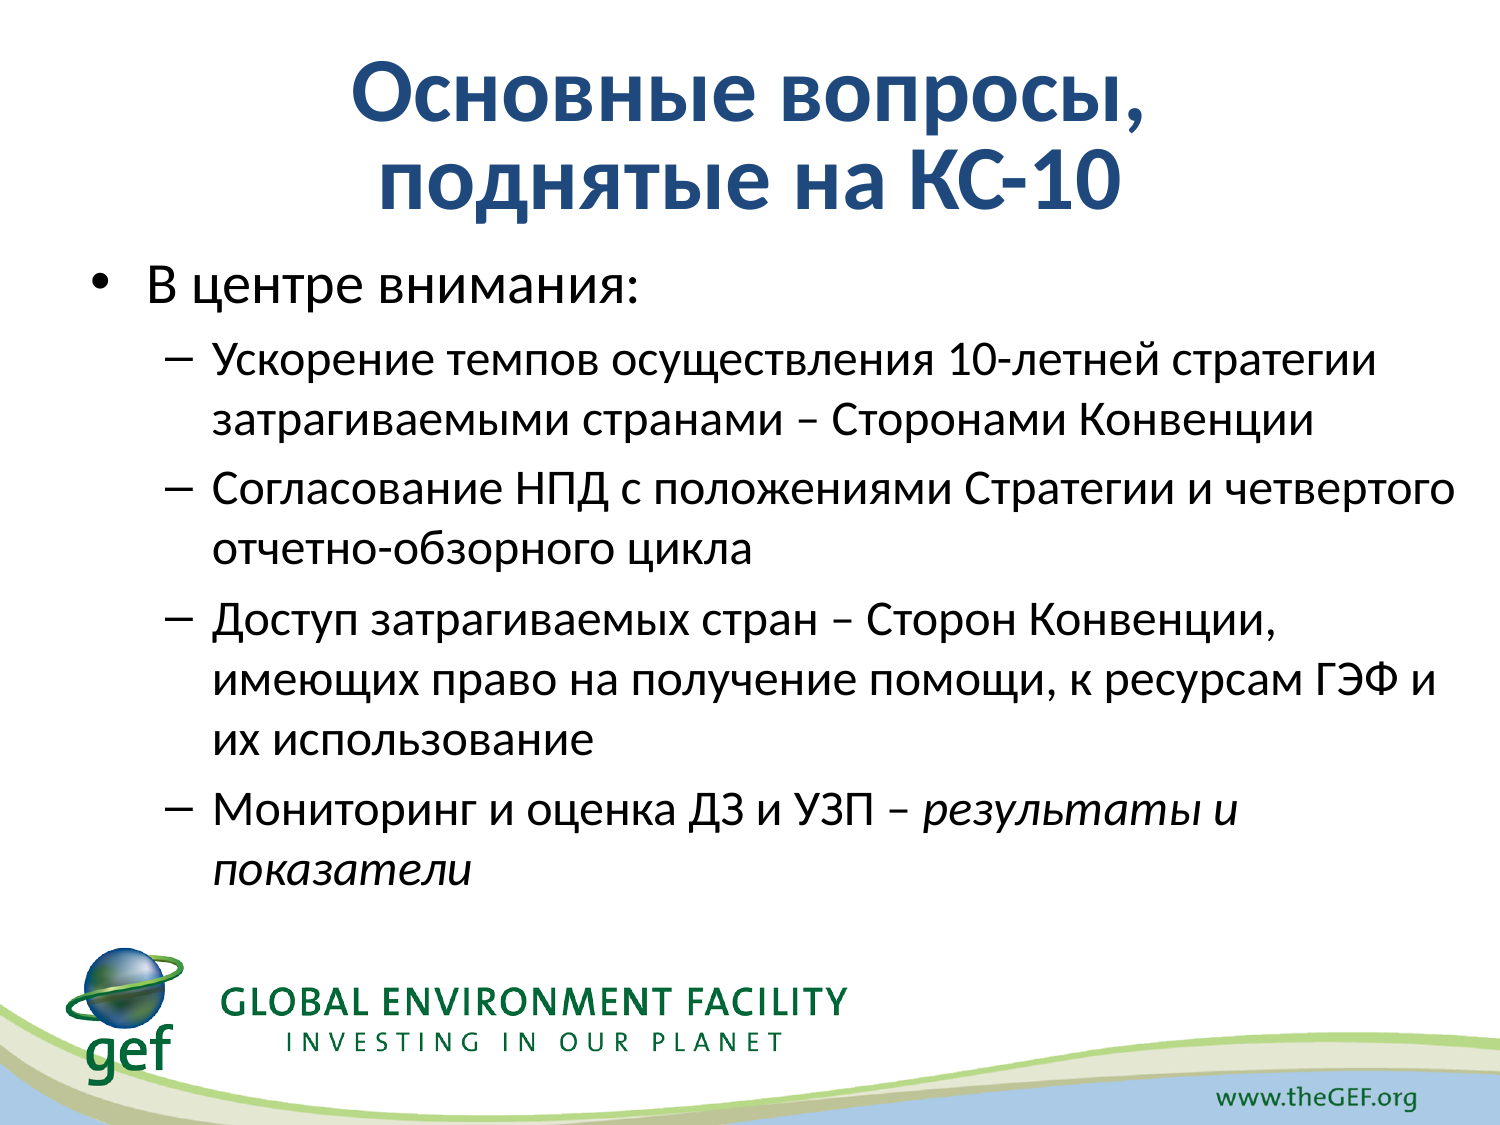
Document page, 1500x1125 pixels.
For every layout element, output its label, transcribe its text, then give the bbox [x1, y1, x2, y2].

list В центре внимания: Ускорение темпов осуществления 10-летней стратегии затрагиваемыми странами – Сторонами Конвенции Согласование НПД с положениями Стратегии и четвертого отчетно-обзорного цикла Доступ затрагиваемых стран – Сторон Конвенции, имеющих право на получение помощи, к ресурсам ГЭФ и их использование Мониторинг и оценка ДЗ и УЗП – результаты и показатели [74, 237, 1476, 981]
title Основные вопросы, поднятые на КС-10 [74, 44, 1426, 233]
picture [0, 920, 1500, 1125]
